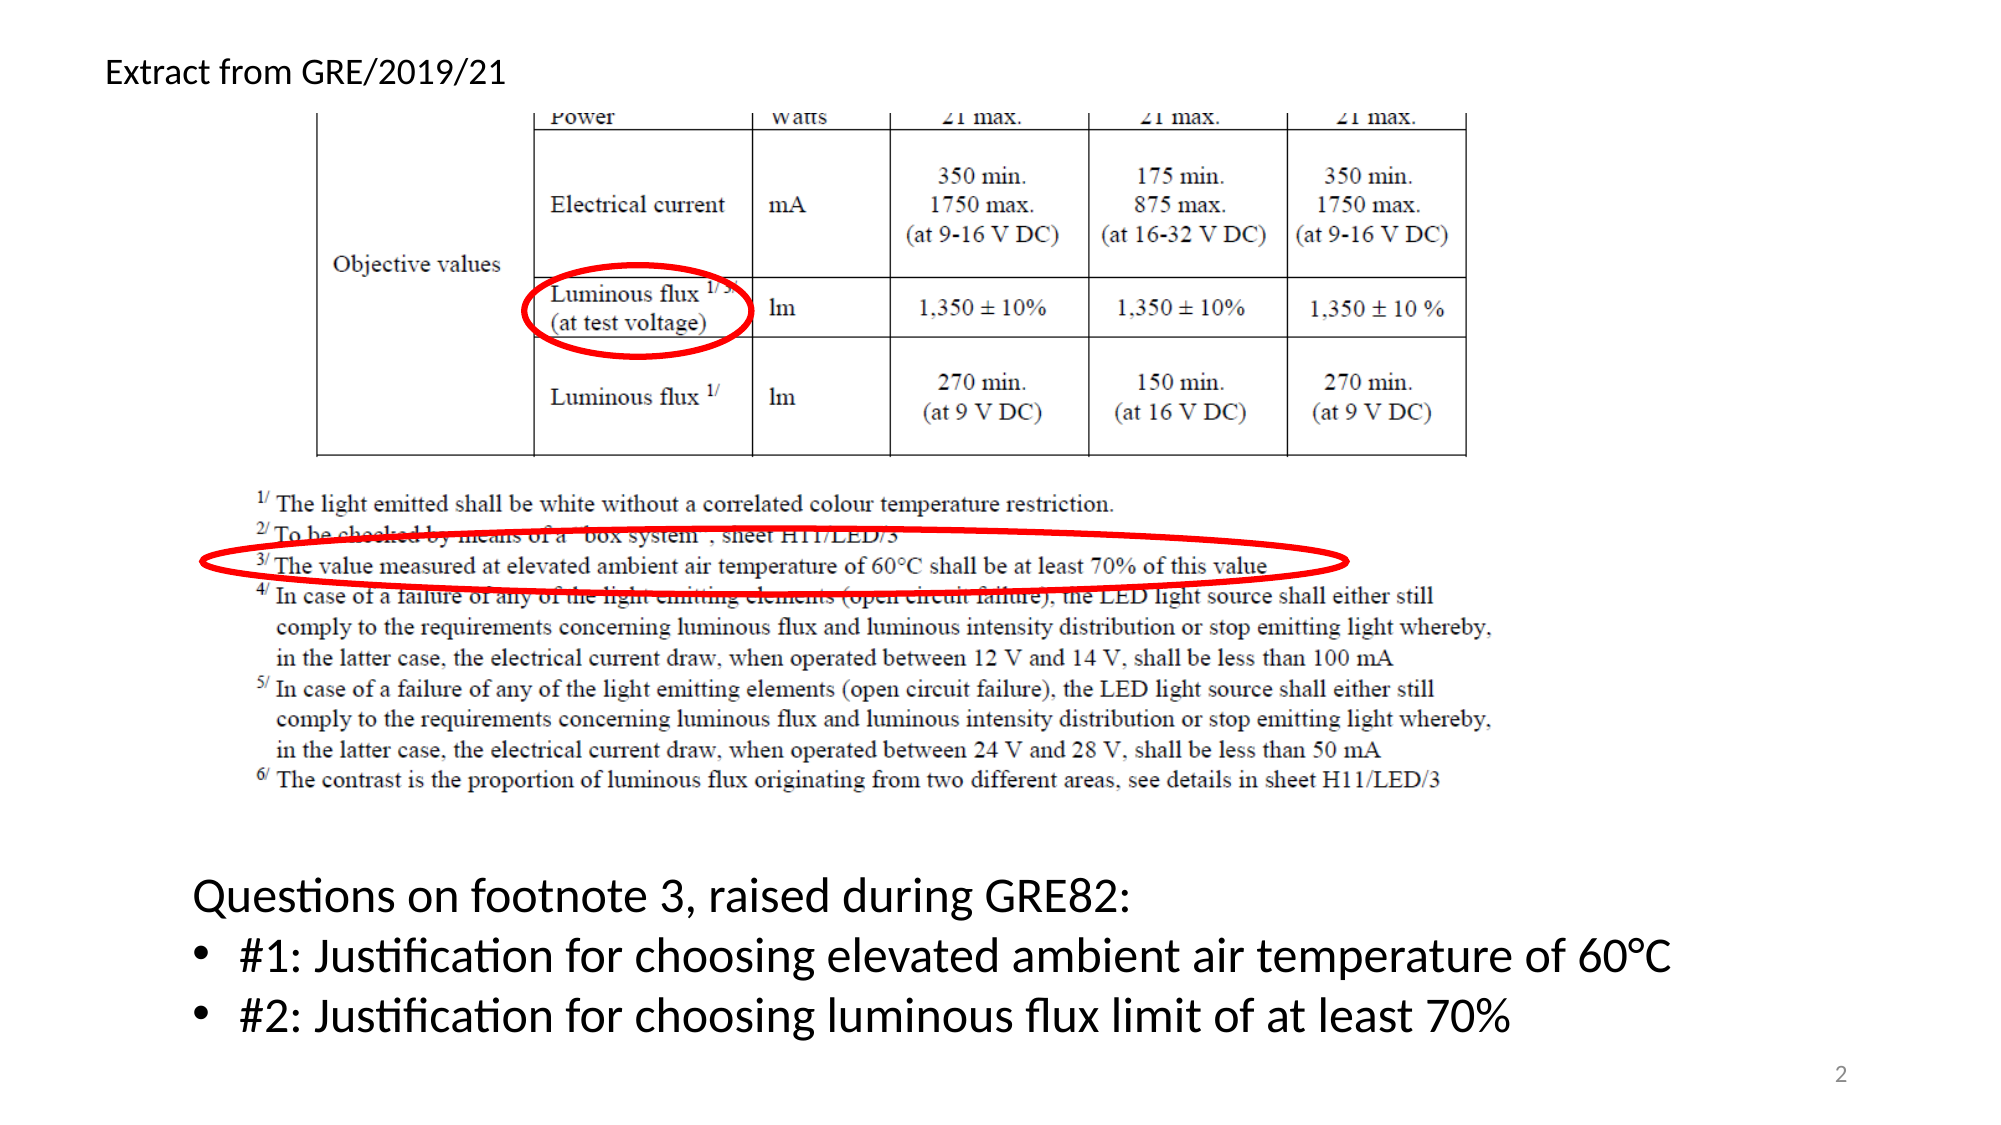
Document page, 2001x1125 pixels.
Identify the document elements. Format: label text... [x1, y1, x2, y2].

slide_number 2 [1412, 1042, 1863, 1103]
text_box Questions on footnote 3, raised during GRE82: #1: Justification for choosing elevated ambient air temperature of 60°C #2: Justification for choosing luminous flux limit of at least 70% [177, 854, 1688, 1050]
text_box Extract from GRE/2019/21 [90, 39, 522, 100]
picture [170, 113, 1554, 866]
